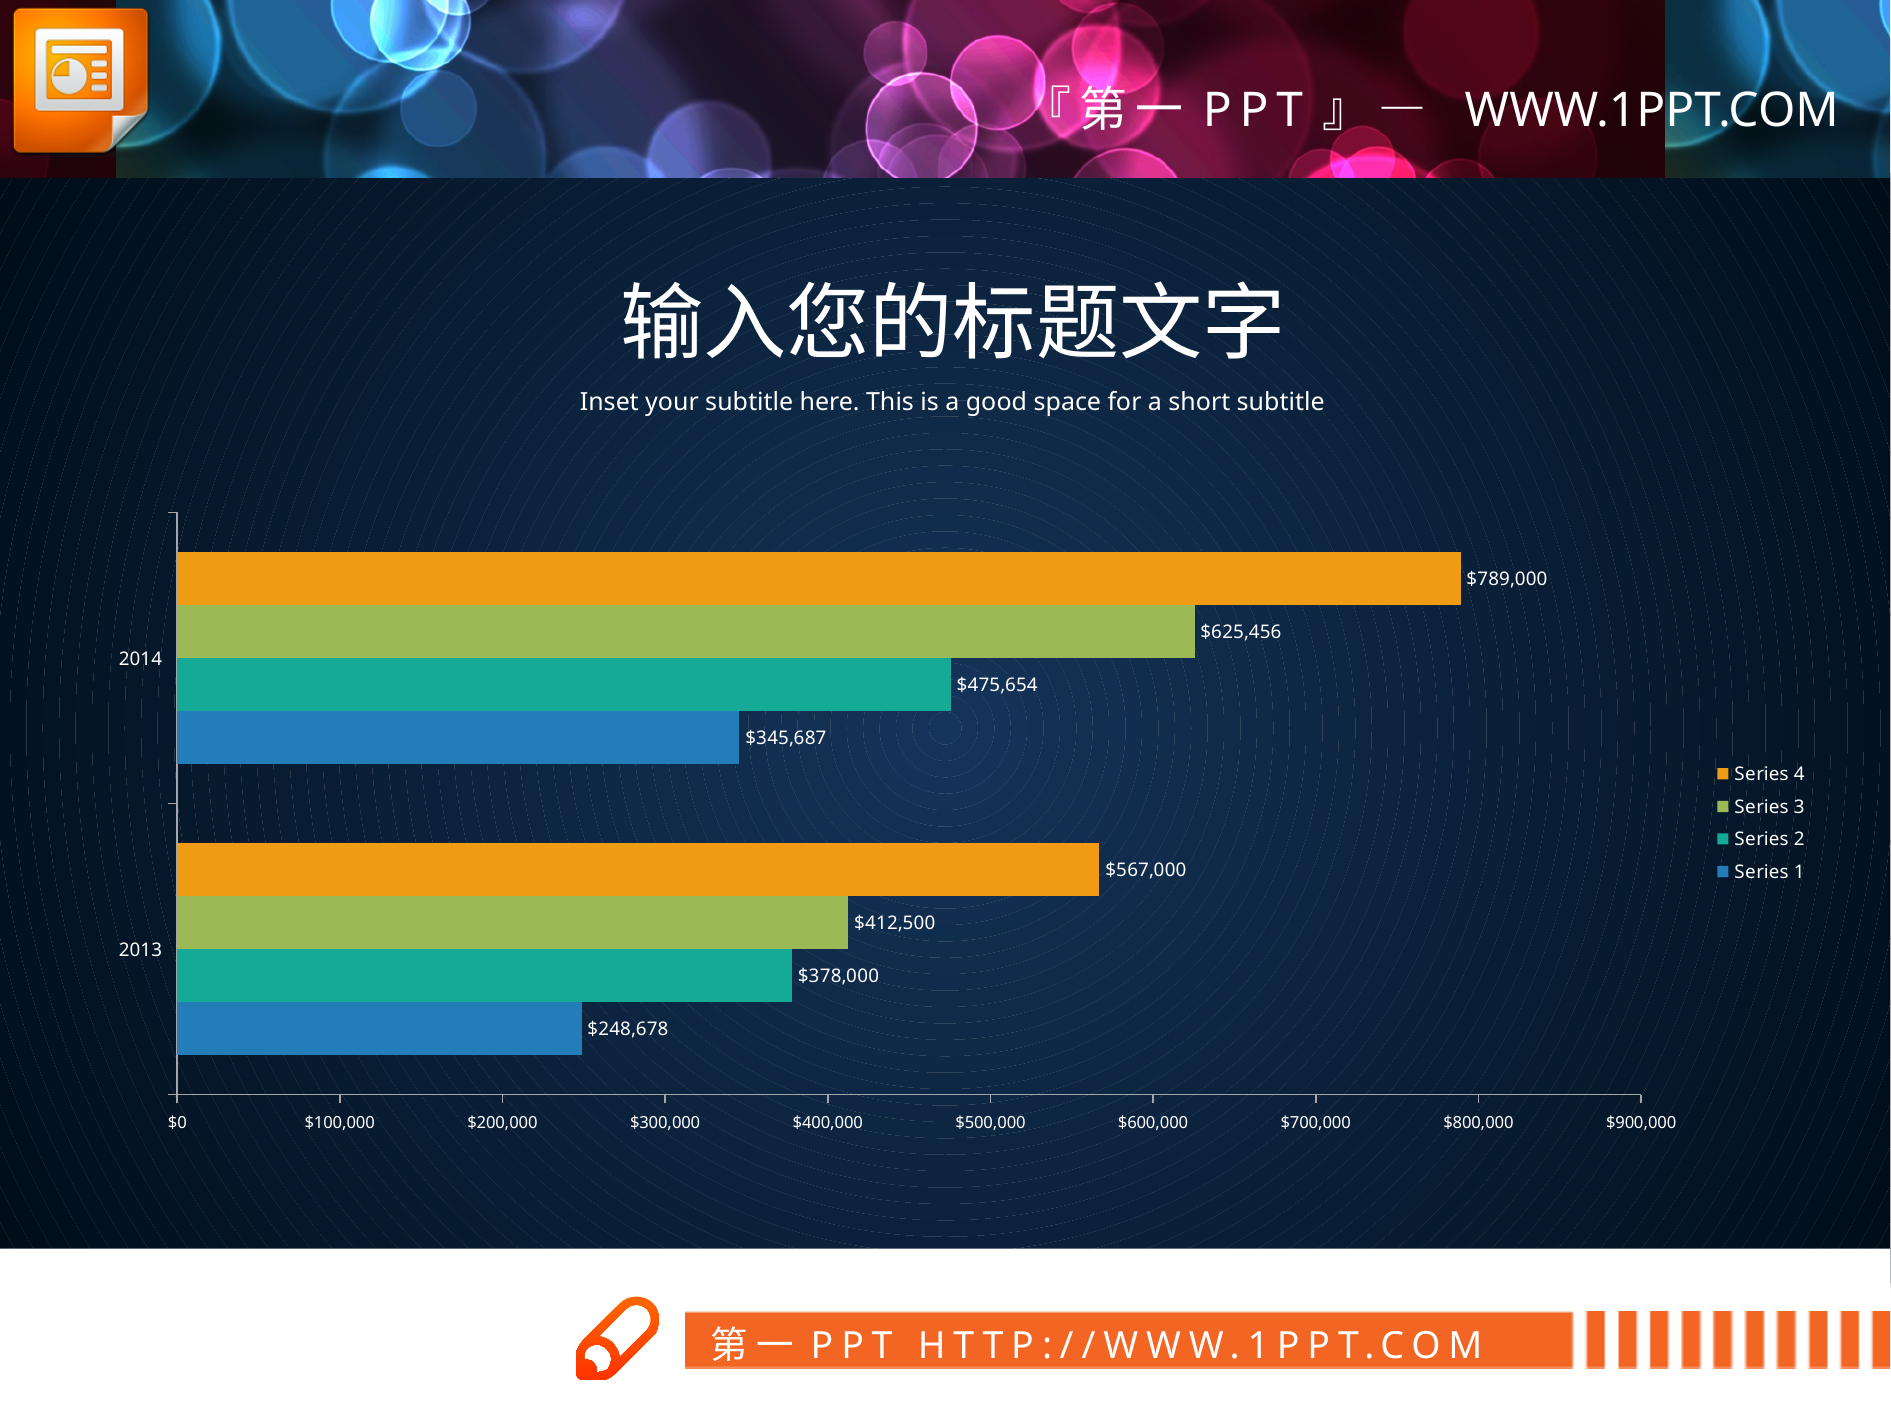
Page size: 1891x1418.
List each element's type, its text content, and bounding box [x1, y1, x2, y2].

text_box Inset your subtitle here. This is a good space for a short subtitle [83, 375, 1823, 426]
picture [0, 0, 1891, 178]
chart [83, 499, 1824, 1146]
picture [685, 1311, 1891, 1369]
text_box 输入您的标题文字 [82, 268, 1824, 369]
